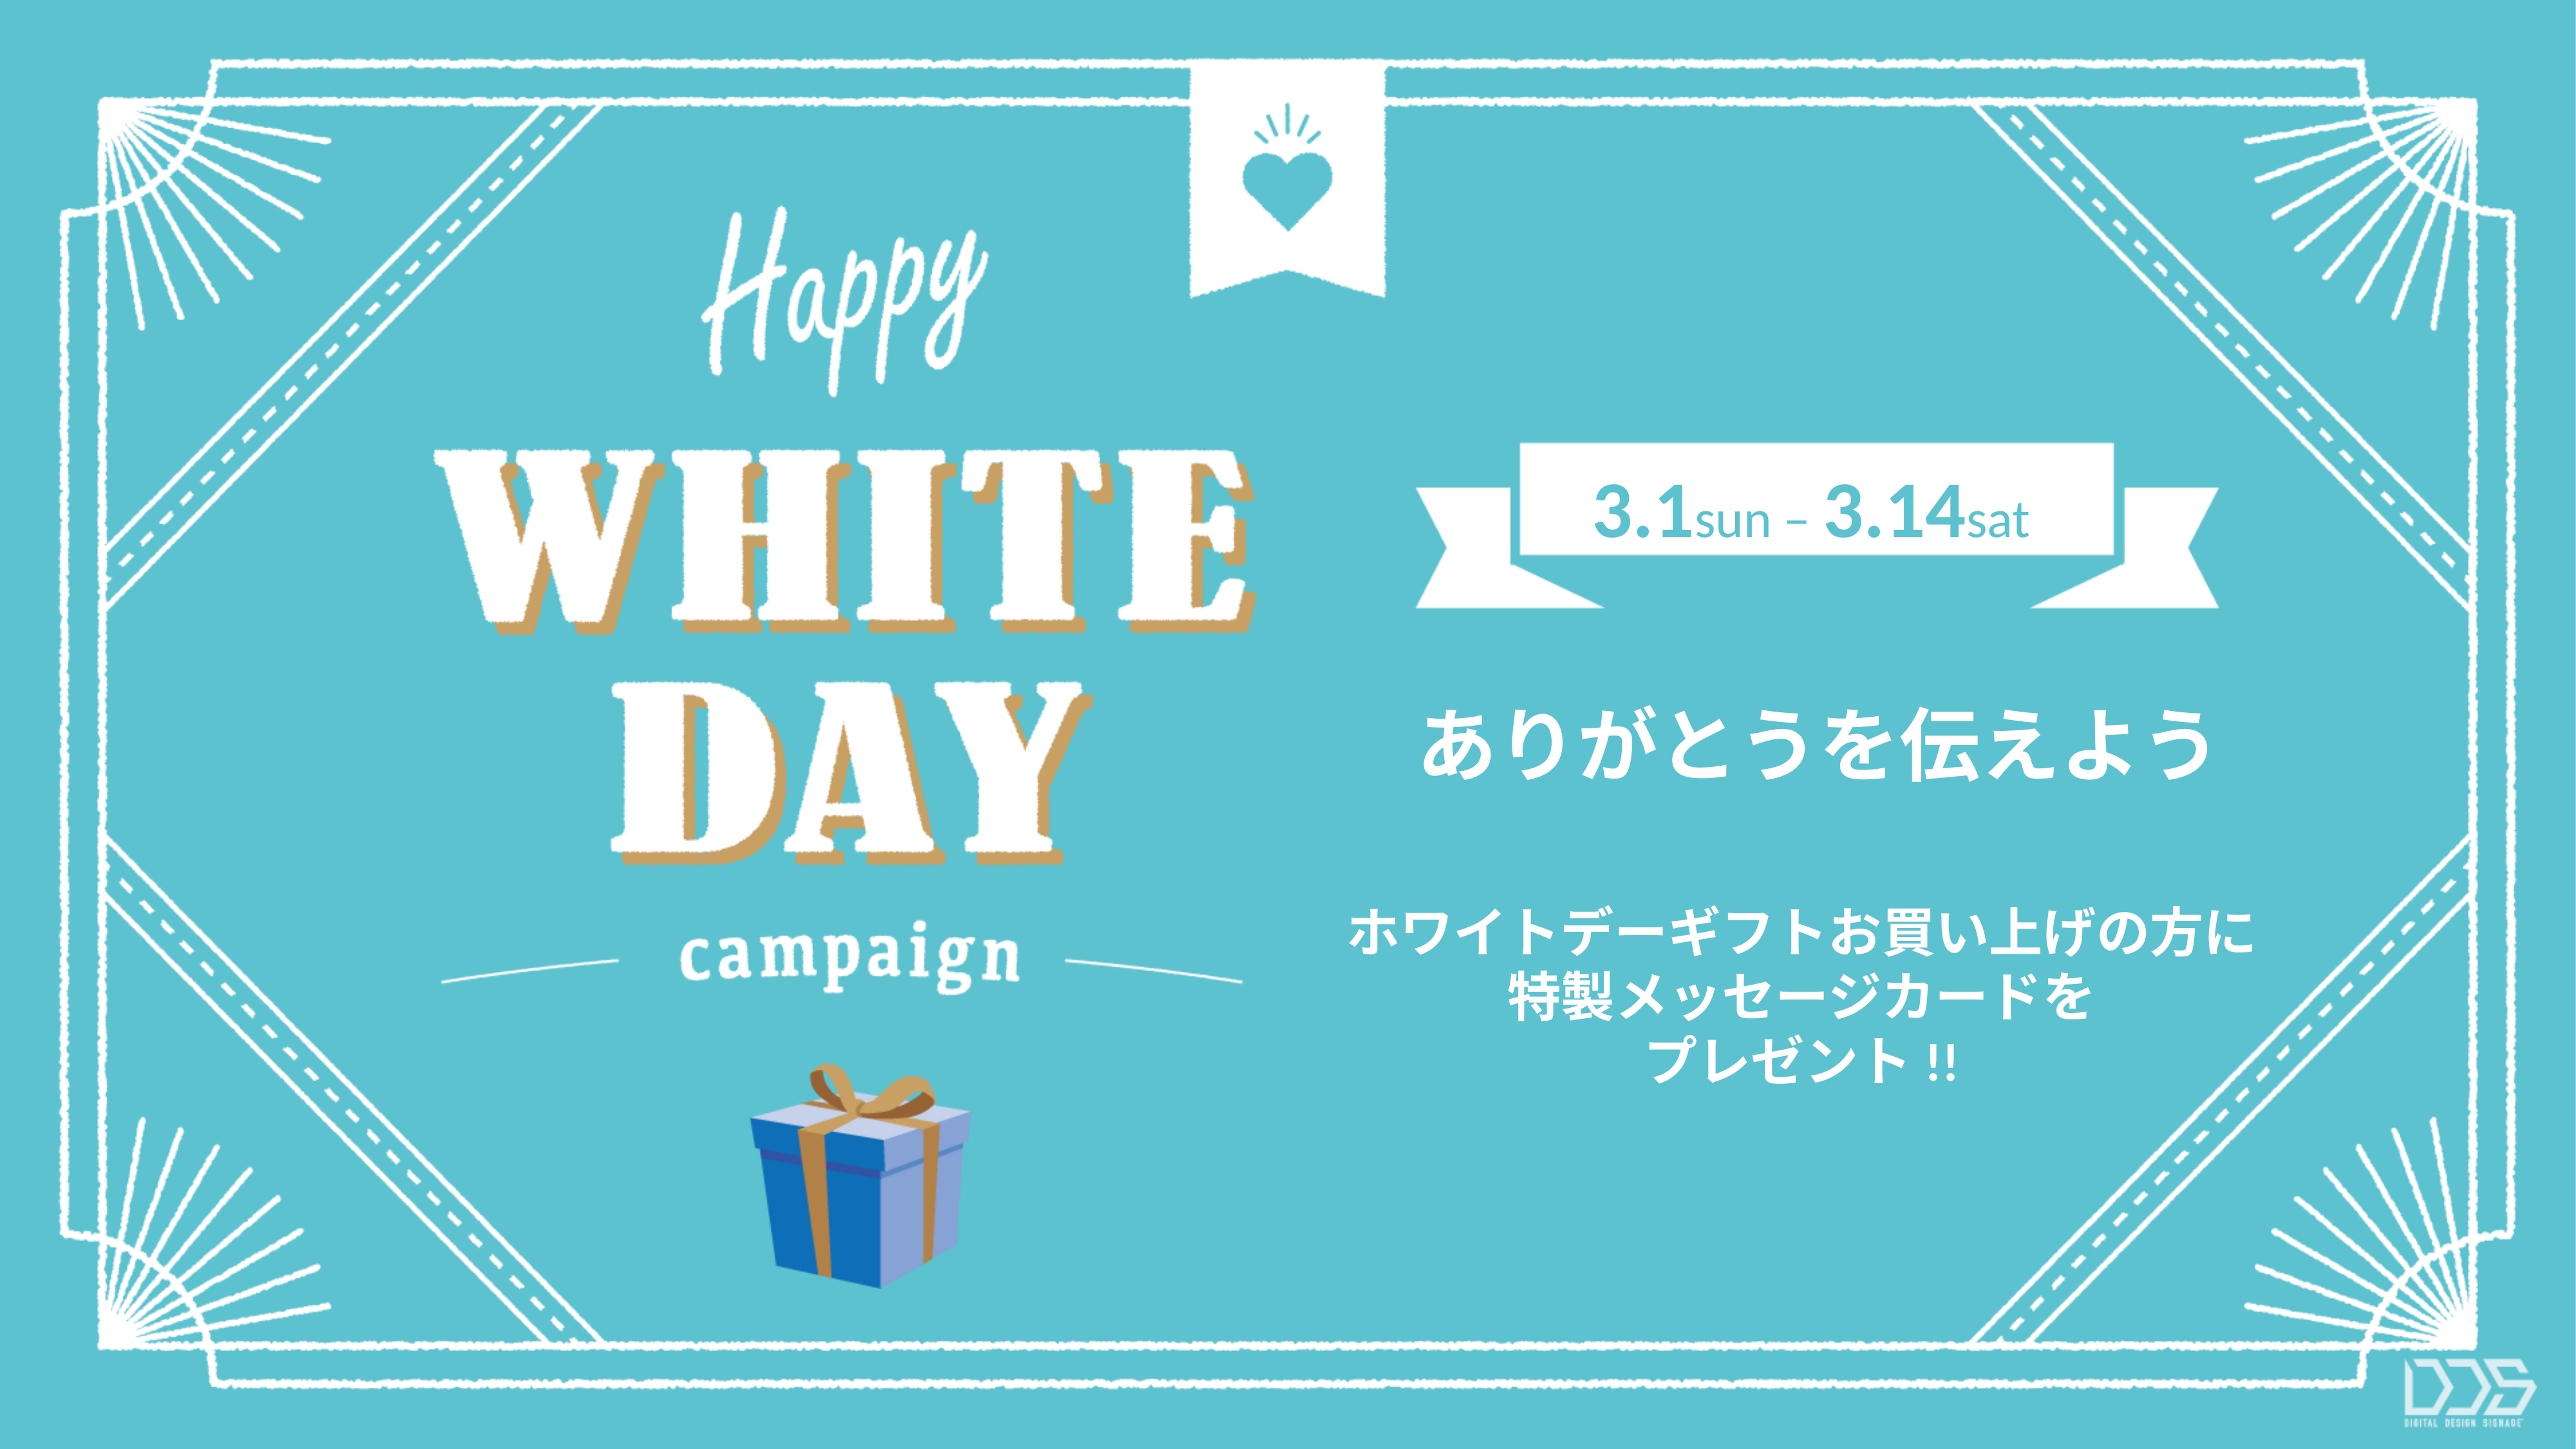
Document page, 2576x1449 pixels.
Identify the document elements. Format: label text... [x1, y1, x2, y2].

text_box ホワイトデーギフトお買い上げの方に 特製メッセージカードを プレゼント!! [1284, 894, 2320, 1097]
subtitle ありがとうを伝えよう [1275, 701, 2363, 806]
picture [0, 0, 2576, 1449]
title 3.1sun – 3.14sat [1492, 377, 2130, 560]
